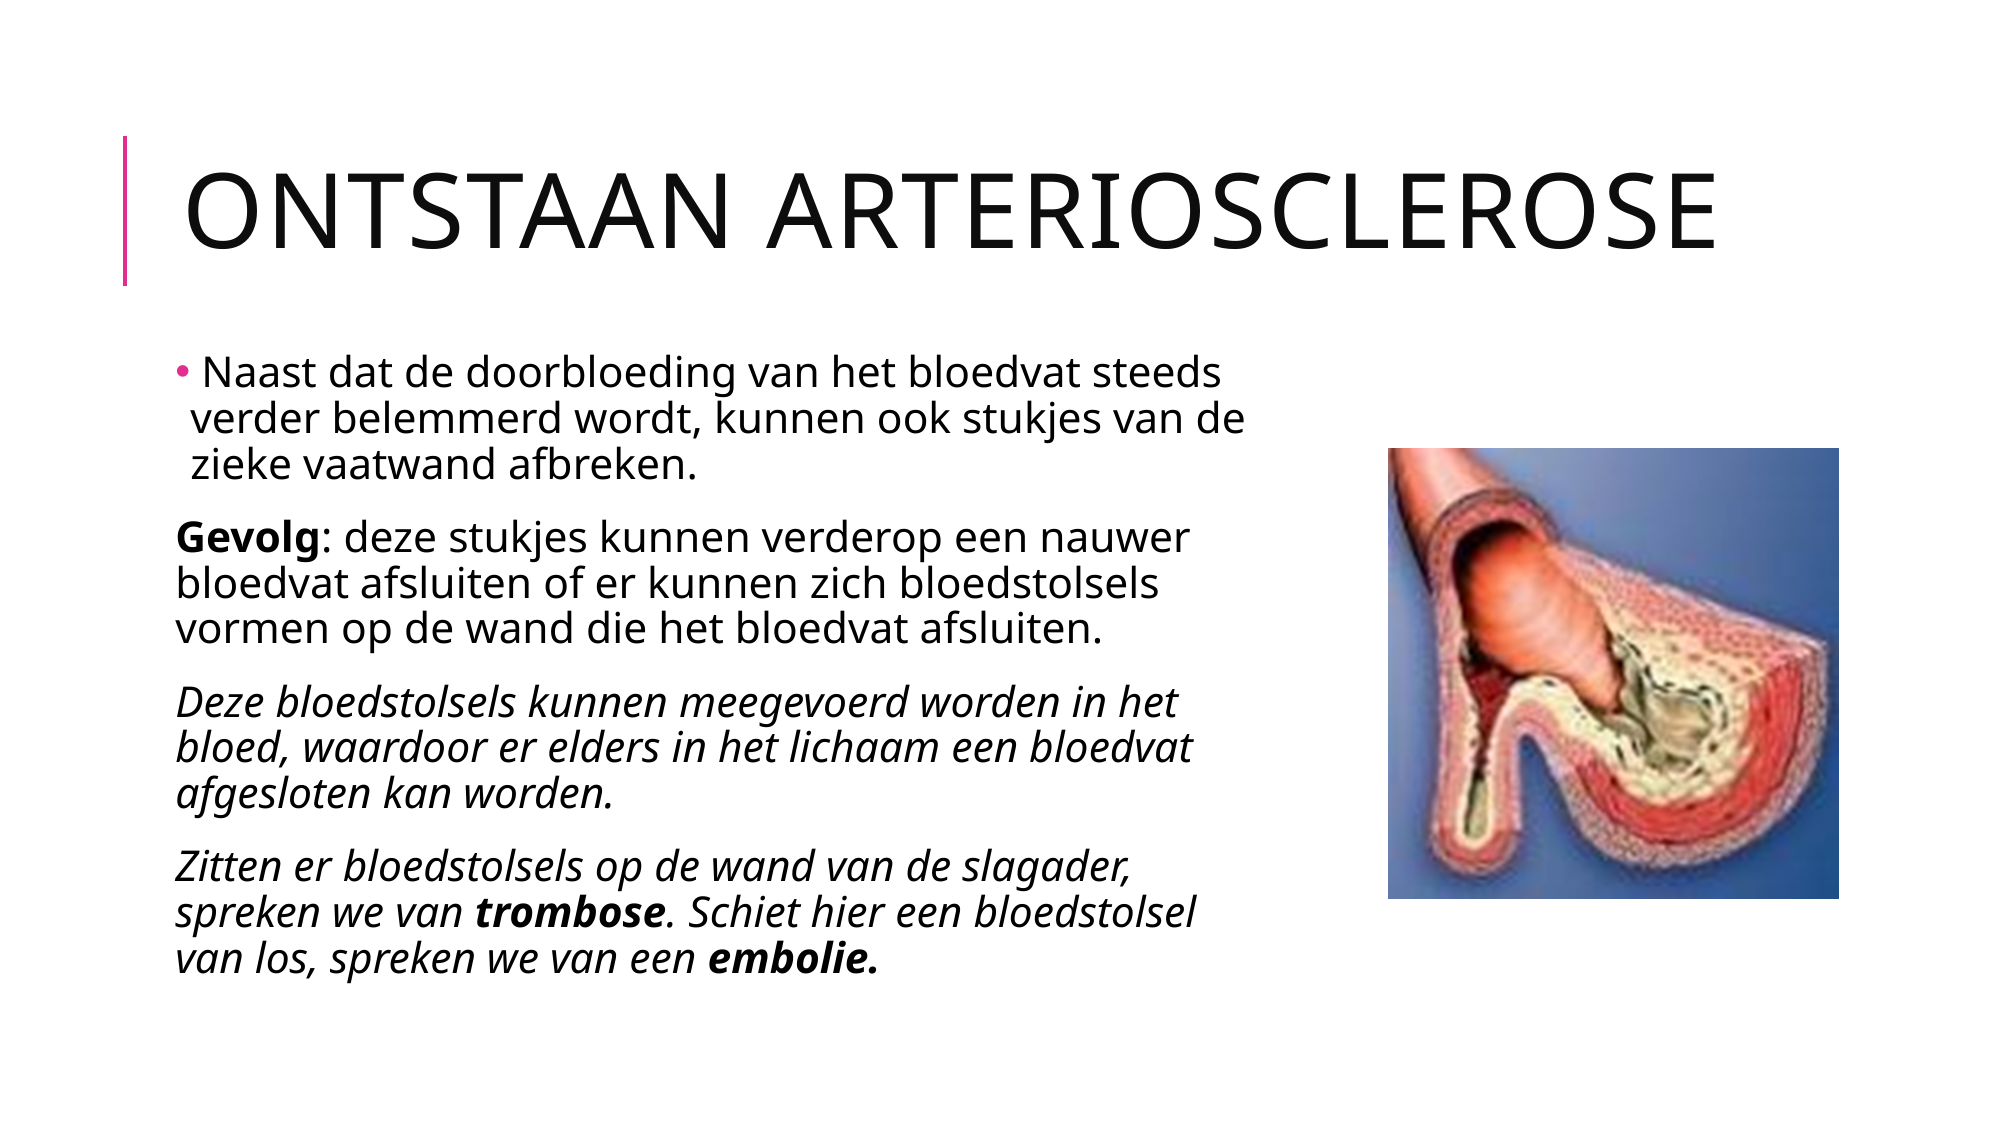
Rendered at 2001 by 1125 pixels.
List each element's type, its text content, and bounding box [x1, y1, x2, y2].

list Naast dat de doorbloeding van het bloedvat steeds verder belemmerd wordt, kunnen ook stukjes van de zieke vaatwand afbreken. Gevolg: deze stukjes kunnen verderop een nauwer bloedvat afsluiten of er kunnen zich bloedstolsels vormen op de wand die het bloedvat afsluiten. Deze bloedstolsels kunnen meegevoerd worden in het bloed, waardoor er elders in het lichaam een bloedvat afgesloten kan worden. Zitten er bloedstolsels op de wand van de slagader, spreken we van trombose. Schiet hier een bloedstolsel van los, spreken we van een embolie. [168, 343, 1269, 1004]
title Ontstaan arteriosclerose [168, 96, 1763, 342]
picture [1387, 448, 1839, 899]
